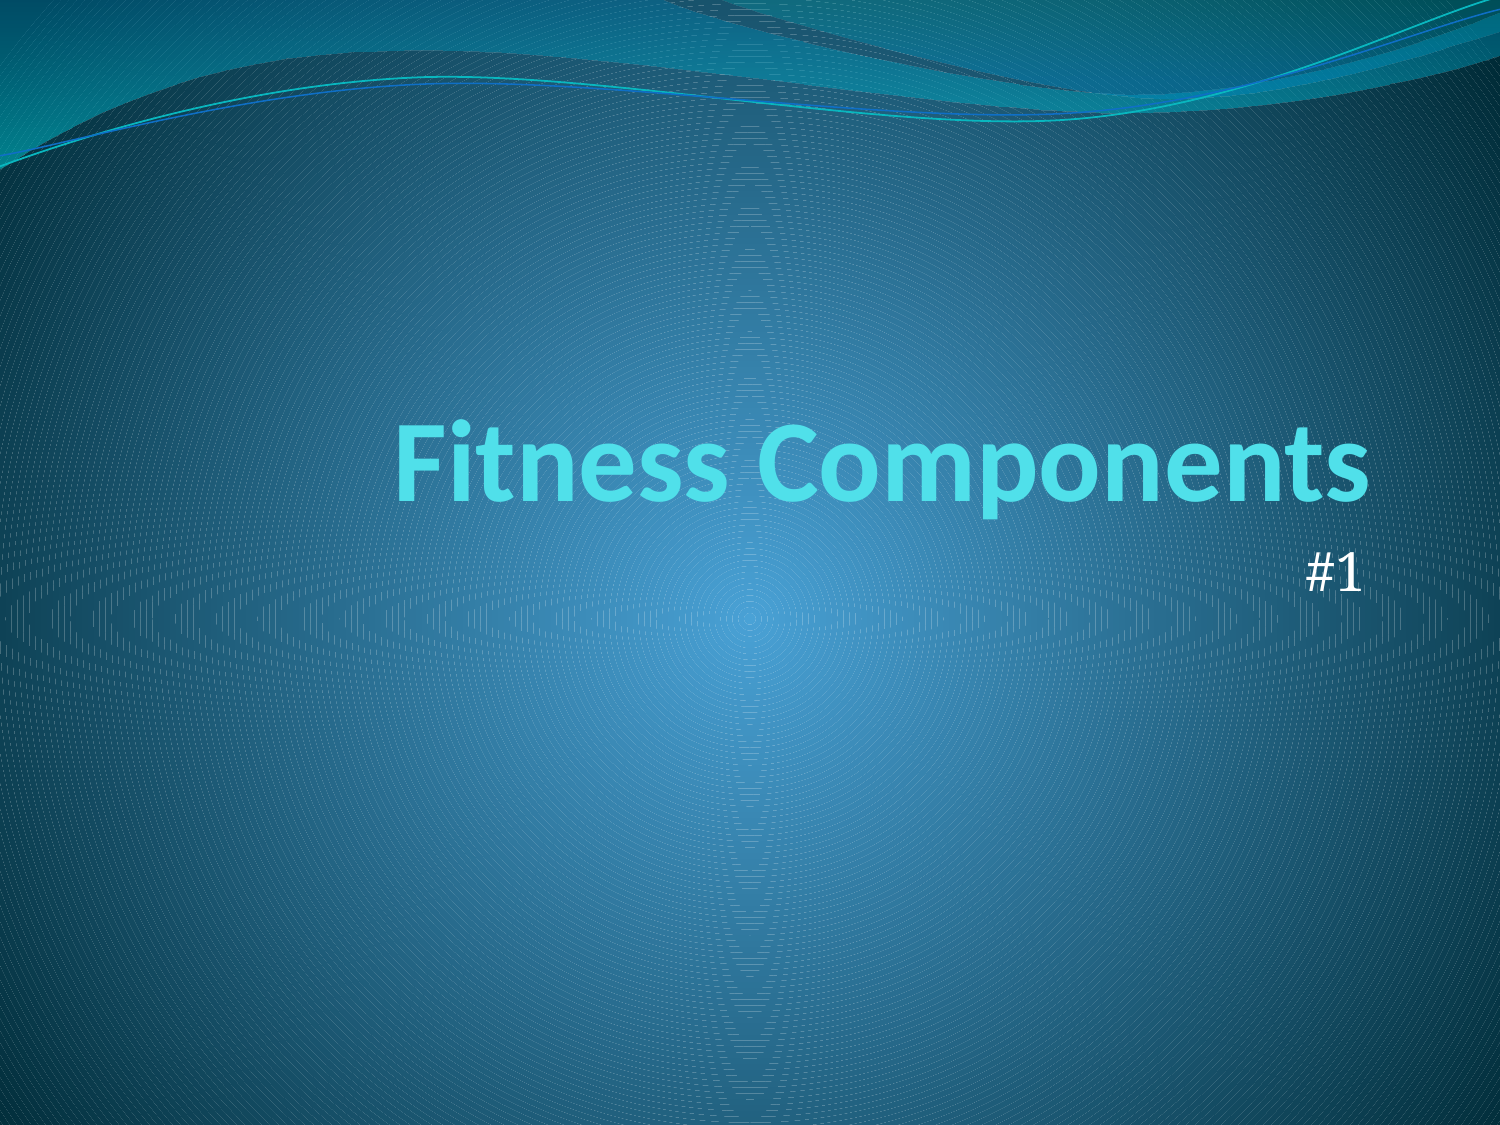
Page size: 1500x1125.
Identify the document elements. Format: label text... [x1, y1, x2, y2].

subtitle #1 [87, 529, 1376, 818]
title Fitness Components [87, 224, 1376, 525]
